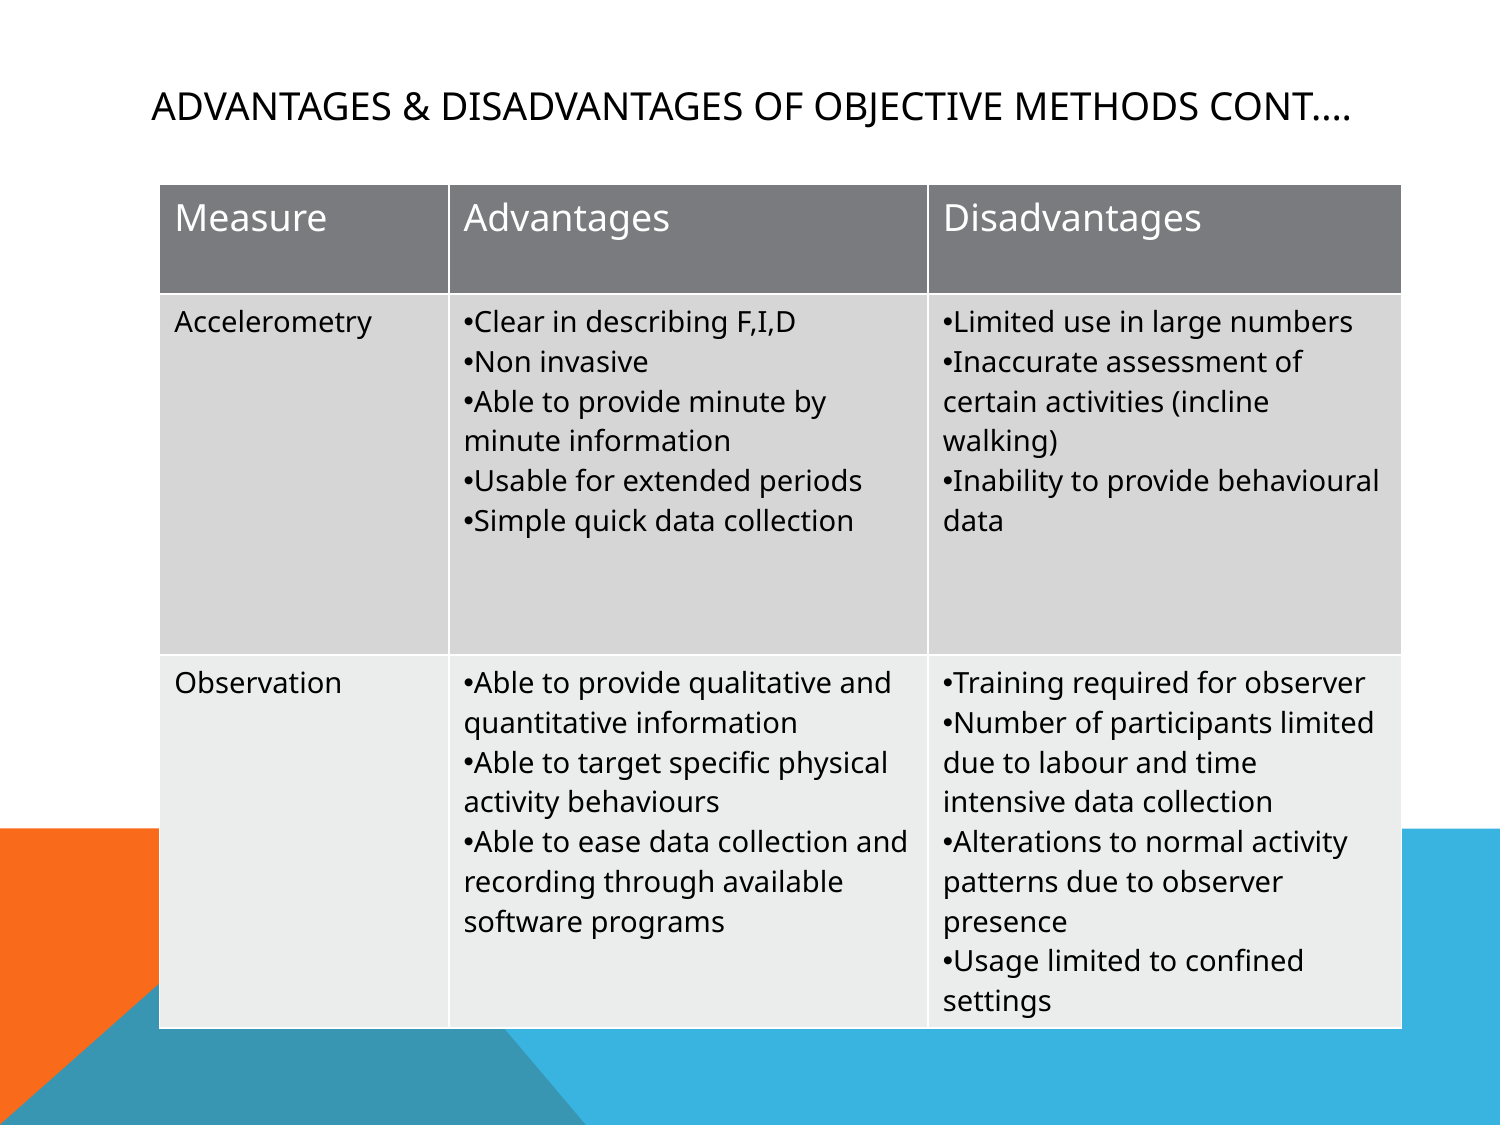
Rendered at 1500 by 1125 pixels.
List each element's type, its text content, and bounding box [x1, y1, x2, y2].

table_cell Clear in describing F,I,D Non invasive Able to provide minute by minute information Usable for extended periods Simple quick data collection [450, 295, 927, 654]
table_header Advantages [450, 185, 927, 293]
table_cell Observation [160, 656, 448, 1027]
title Advantages & disadvantages of objective methods Cont.... [135, 60, 1369, 150]
table_cell Limited use in large numbers Inaccurate assessment of certain activities (incline walking) Inability to provide behavioural data [929, 295, 1401, 654]
table_cell Training required for observer Number of participants limited due to labour and time intensive data collection Alterations to normal activity patterns due to observer presence Usage limited to confined settings [929, 656, 1401, 1027]
table_cell Able to provide qualitative and quantitative information Able to target specific physical activity behaviours Able to ease data collection and recording through available software programs [450, 656, 927, 1027]
table_header Measure [160, 185, 448, 293]
table_header Disadvantages [929, 185, 1401, 293]
table_cell Accelerometry [160, 295, 448, 654]
